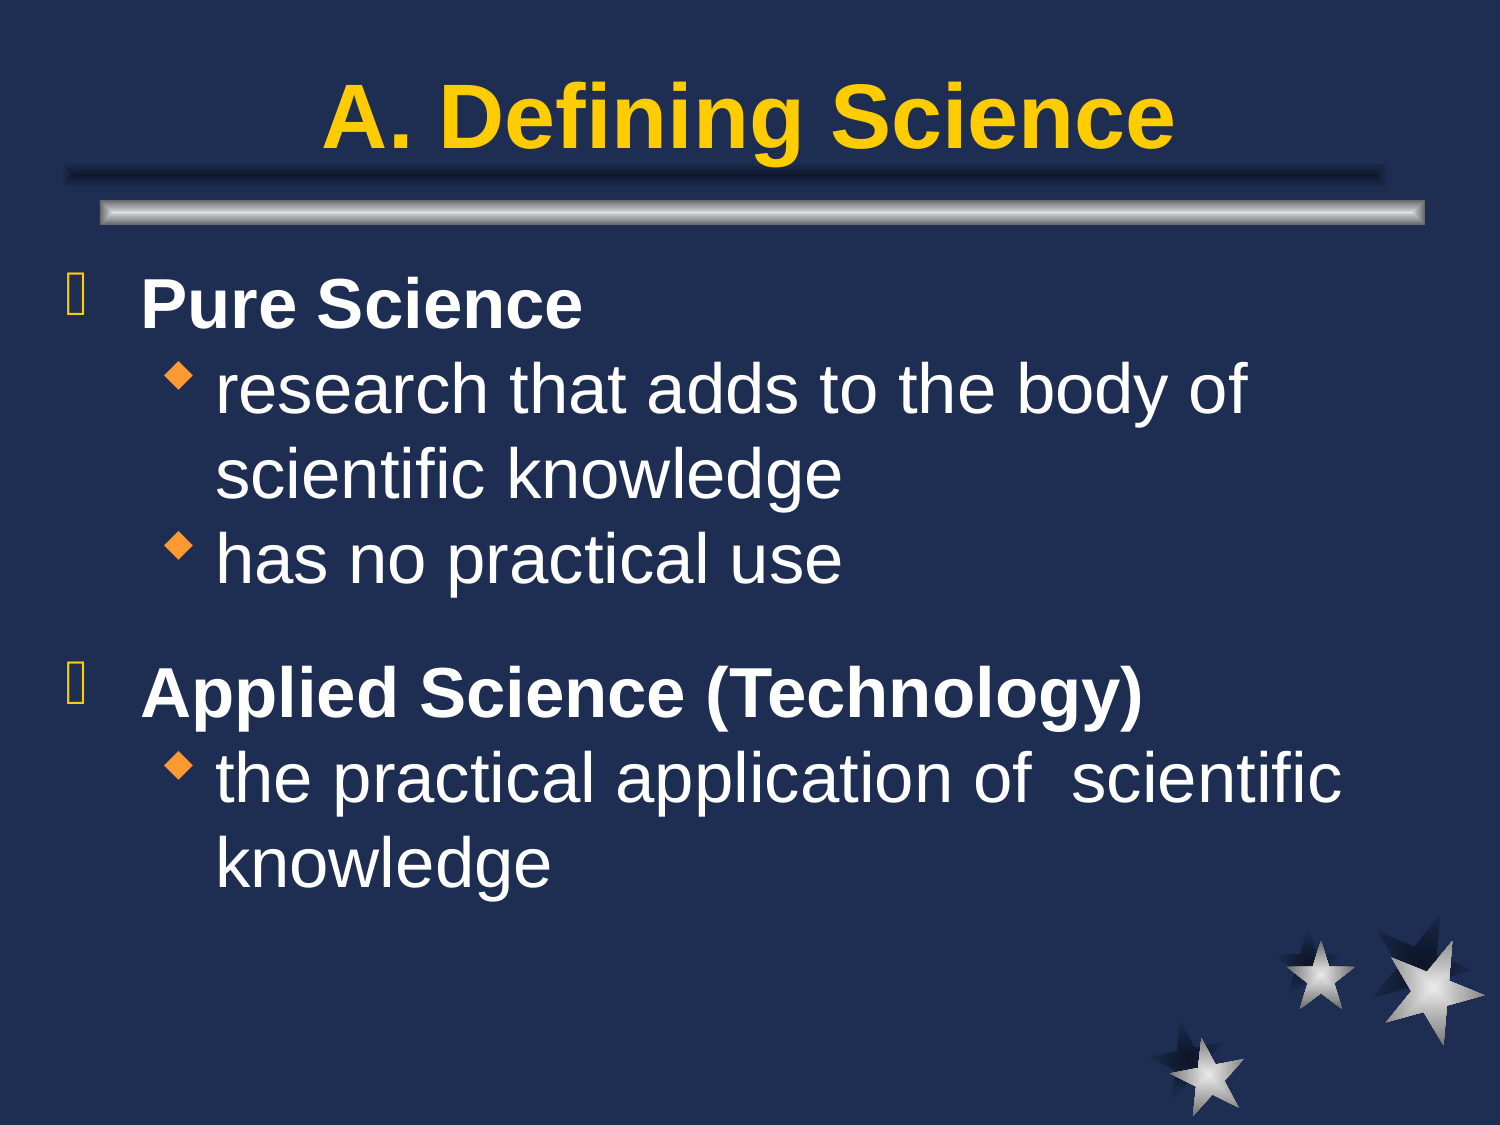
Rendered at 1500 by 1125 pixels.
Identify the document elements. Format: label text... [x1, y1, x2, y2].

title A. Defining Science [112, 37, 1388, 176]
list Pure Science research that adds to the body of scientific knowledge has no practical use Applied Science (Technology) the practical application of scientific knowledge [49, 249, 1451, 1076]
